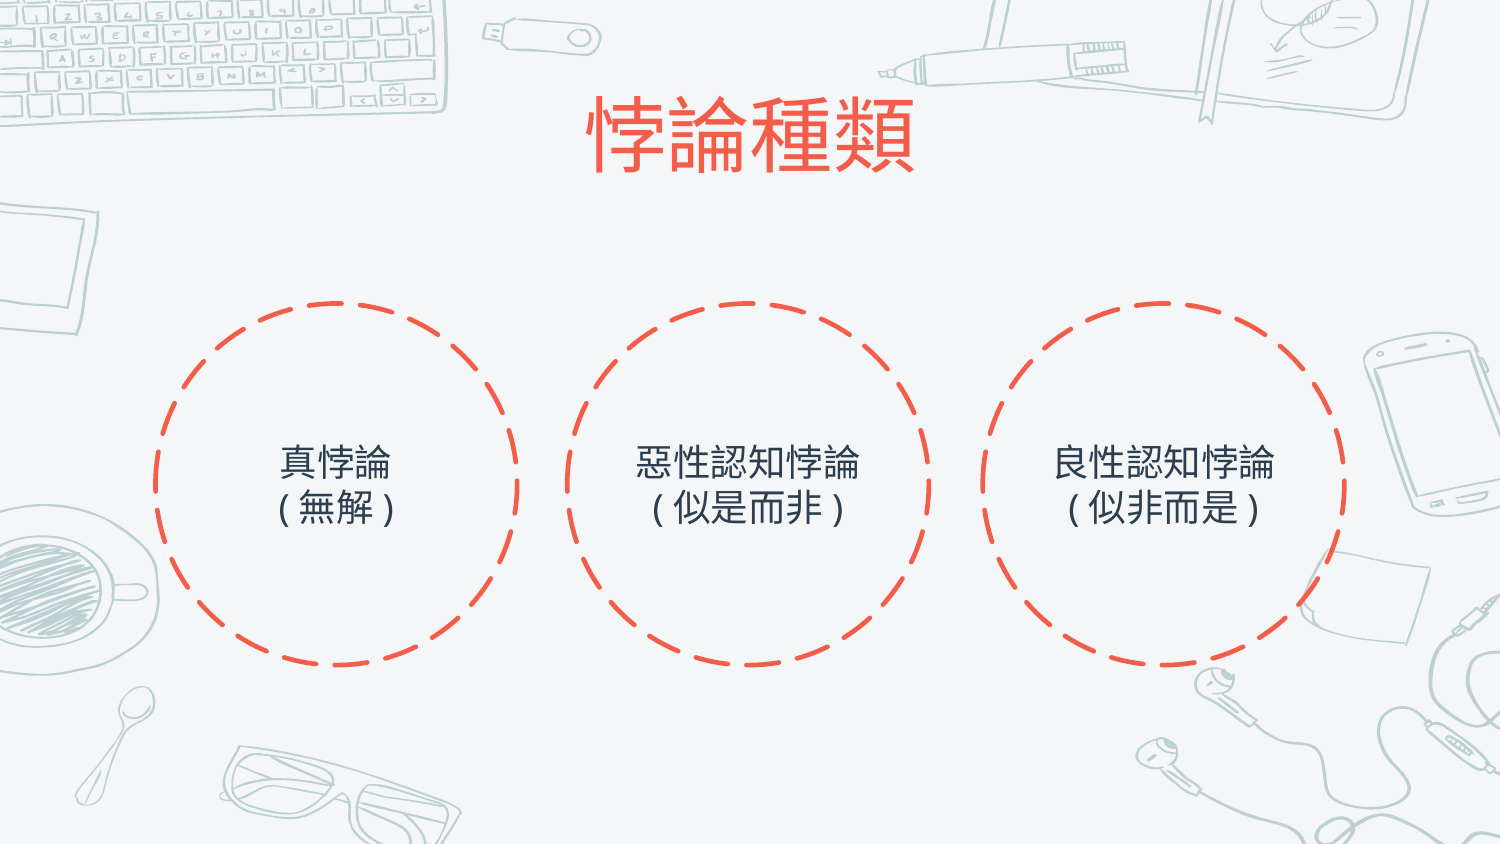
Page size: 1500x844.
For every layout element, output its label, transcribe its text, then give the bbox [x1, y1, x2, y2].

text_box 真悖論 (無解) [155, 303, 518, 666]
text_box 良性認知悖論 (似非而是) [982, 303, 1345, 666]
text_box 惡性認知悖論 (似是而非) [567, 303, 929, 666]
title 悖論種類 [185, 102, 1315, 198]
